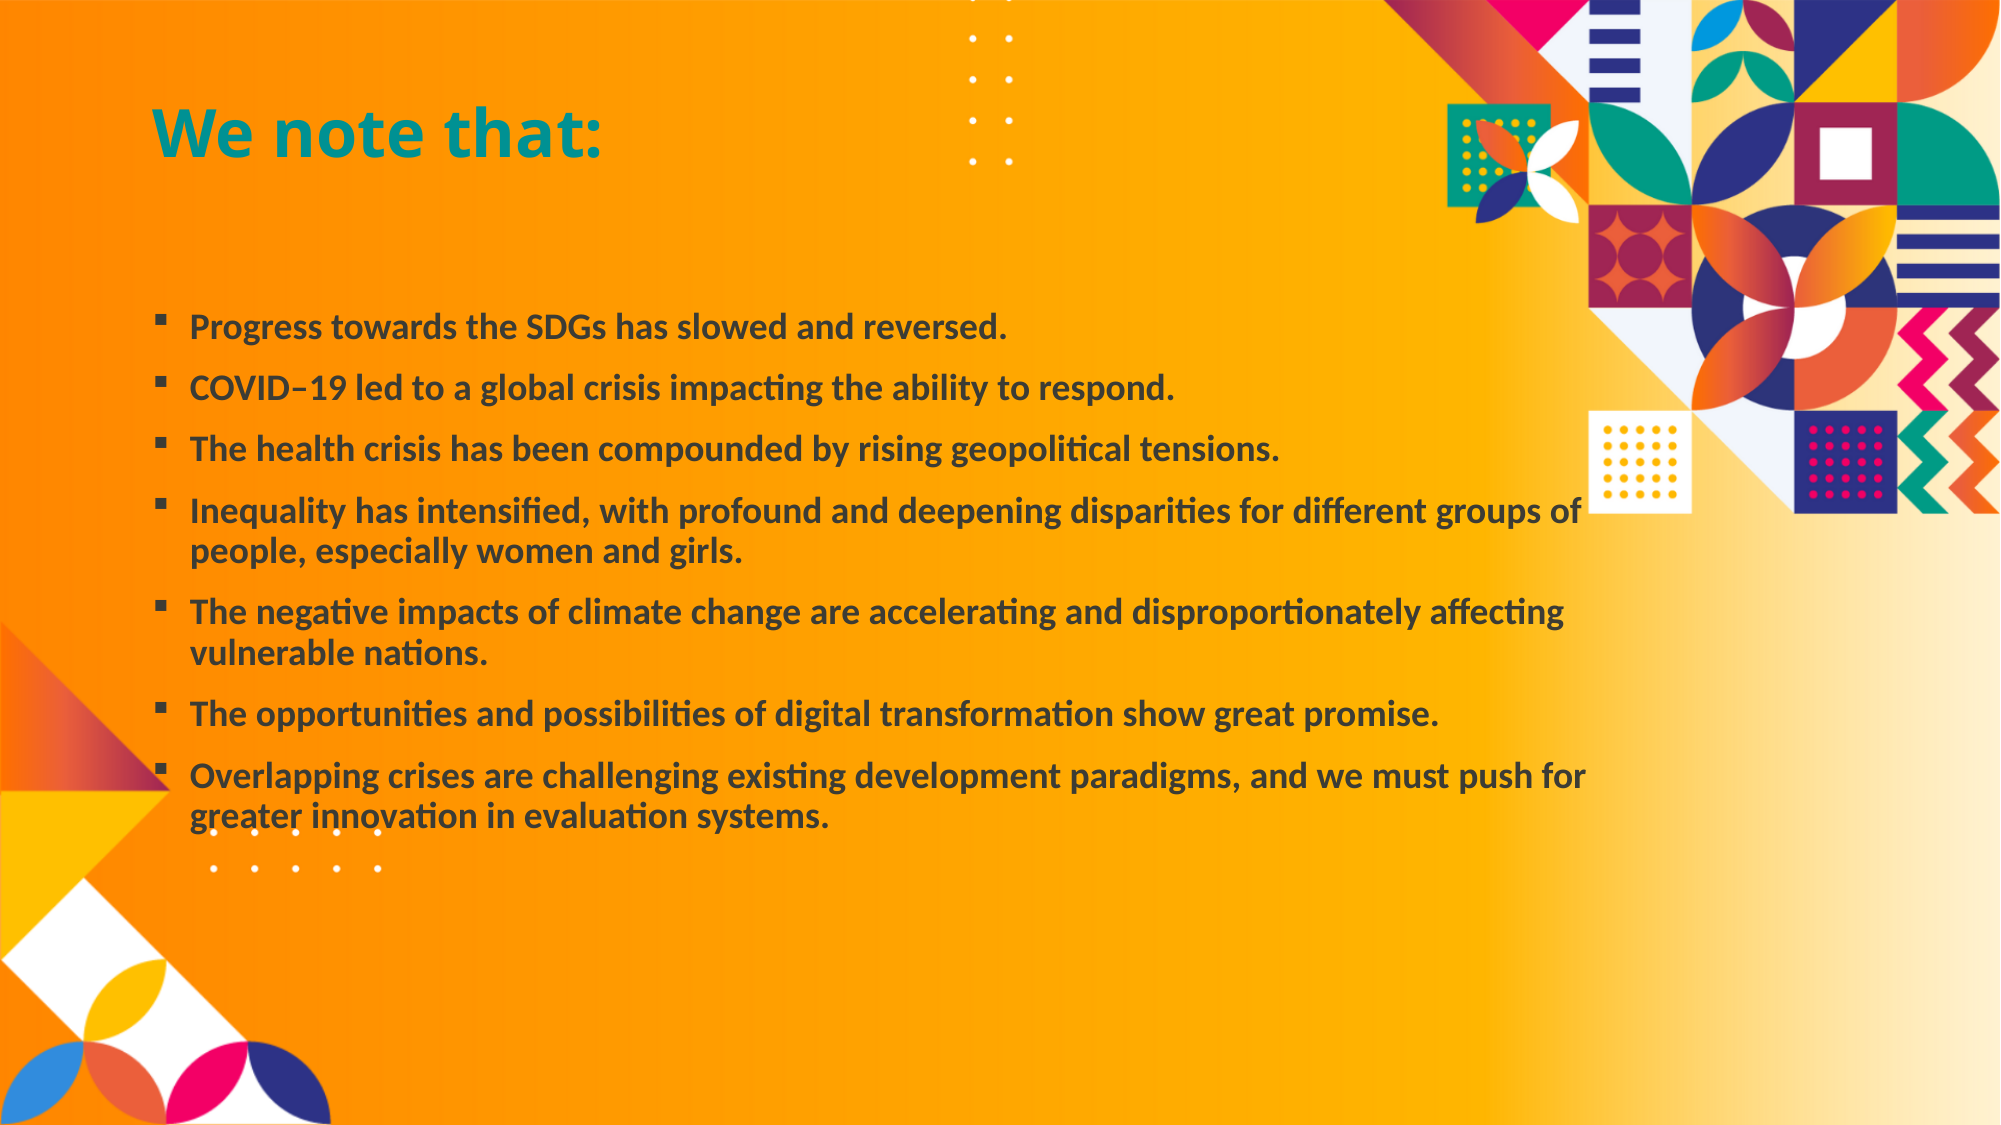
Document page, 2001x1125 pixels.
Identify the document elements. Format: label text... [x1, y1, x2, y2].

list Progress towards the SDGs has slowed and reversed. COVID–19 led to a global crisis impacting the ability to respond. The health crisis has been compounded by rising geopolitical tensions. Inequality has intensified, with profound and deepening disparities for different groups of people, especially women and girls. The negative impacts of climate change are accelerating and disproportionately affecting vulnerable nations. The opportunities and possibilities of digital transformation show great promise. Overlapping crises are challenging existing development paradigms, and we must push for greater innovation in evaluation systems. [137, 299, 1700, 1014]
picture [0, 0, 2000, 1125]
title We note that: [137, 24, 1745, 242]
